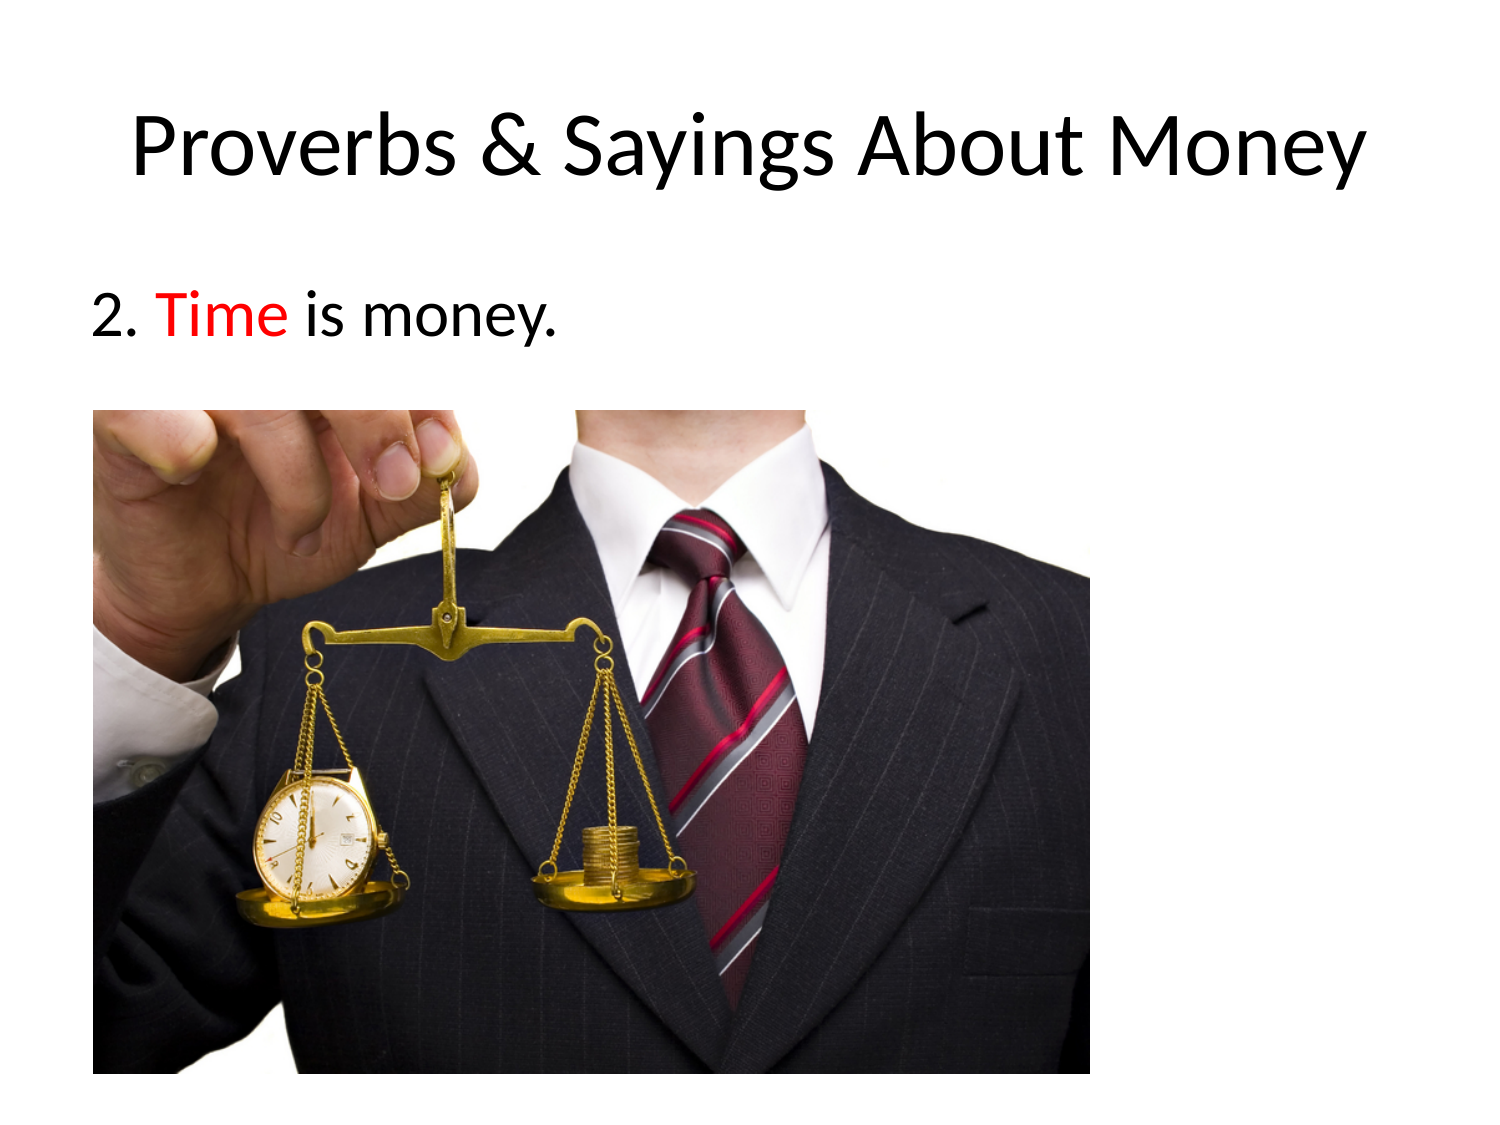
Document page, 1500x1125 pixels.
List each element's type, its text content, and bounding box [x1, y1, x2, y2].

list 2. Time is money. [75, 262, 1425, 1005]
title Proverbs & Sayings About Money [75, 45, 1425, 233]
picture [93, 409, 1091, 1074]
